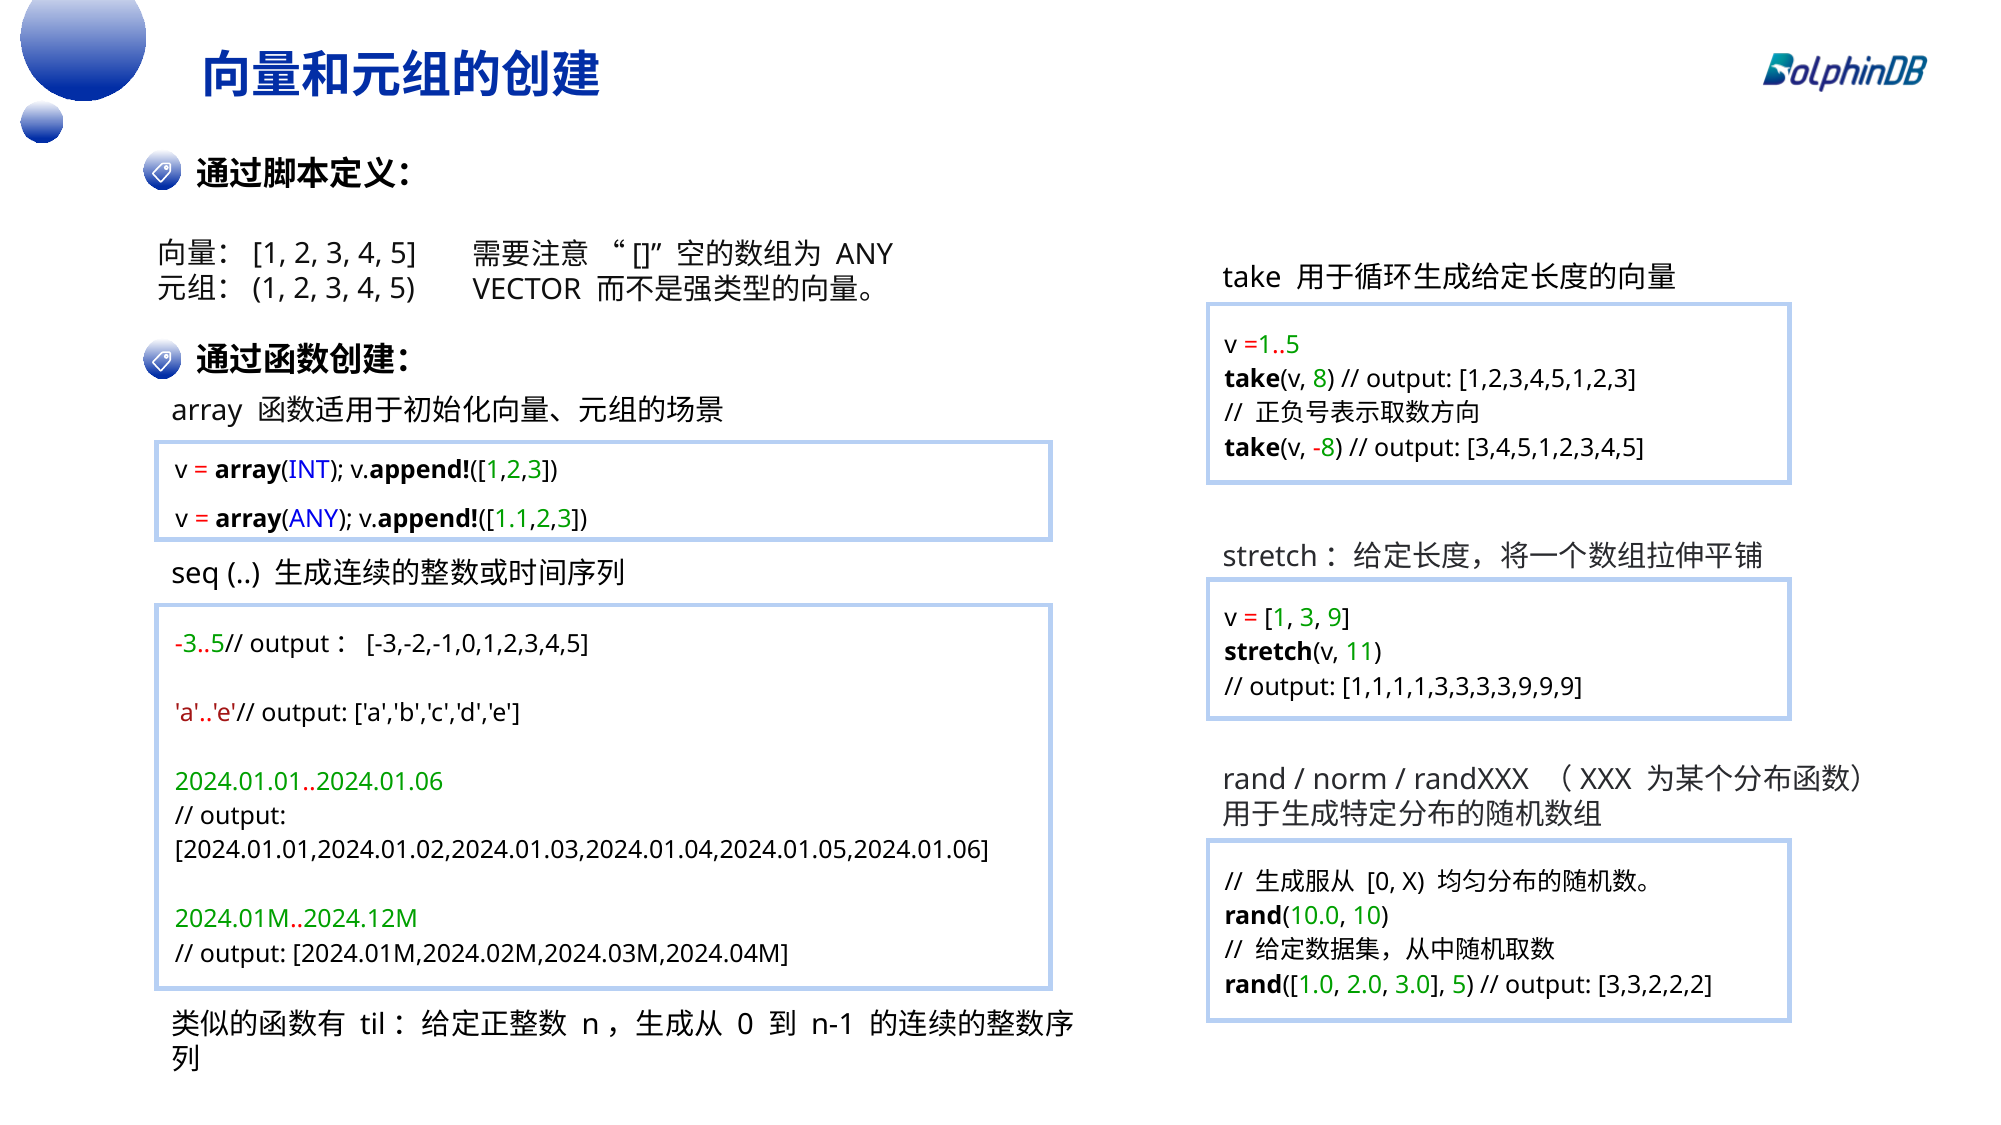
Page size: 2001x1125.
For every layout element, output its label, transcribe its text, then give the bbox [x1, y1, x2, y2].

text_box array 函数适用于初始化向量、元组的场景 [156, 383, 1157, 434]
text_box 需要注意 “[]” 空的数组为 ANY VECTOR 而不是强类型的向量。 [457, 227, 977, 313]
text_box 向量和元组的创建 [163, 35, 808, 110]
text_box [156, 604, 1052, 990]
text_box v = array(ANY); v.append!([1.1,2,3]) [160, 490, 995, 540]
text_box stretch：给定长度，将一个数组拉伸平铺 [1207, 529, 1829, 580]
text_box 通过脚本定义： [182, 144, 415, 200]
text_box [1207, 839, 1790, 1021]
text_box take 用于循环生成给定长度的向量 [1207, 250, 1802, 301]
text_box [19, 99, 64, 144]
text_box seq (..) 生成连续的整数或时间序列 [156, 547, 751, 597]
text_box 类似的函数有 til：给定正整数 n，生成从 0 到 n-1 的连续的整数序列 [156, 998, 1093, 1083]
text_box [19, 0, 147, 102]
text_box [143, 149, 181, 190]
text_box 向量：[1, 2, 3, 4, 5] 元组：(1, 2, 3, 4, 5) [143, 226, 1288, 312]
text_box [156, 441, 1052, 541]
text_box [1207, 579, 1790, 719]
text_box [143, 330, 1103, 386]
picture [1755, 47, 1929, 93]
text_box rand / norm / randXXX （XXX 为某个分布函数） 用于生成特定分布的随机数组 [1207, 753, 1918, 838]
text_box [1207, 303, 1790, 483]
